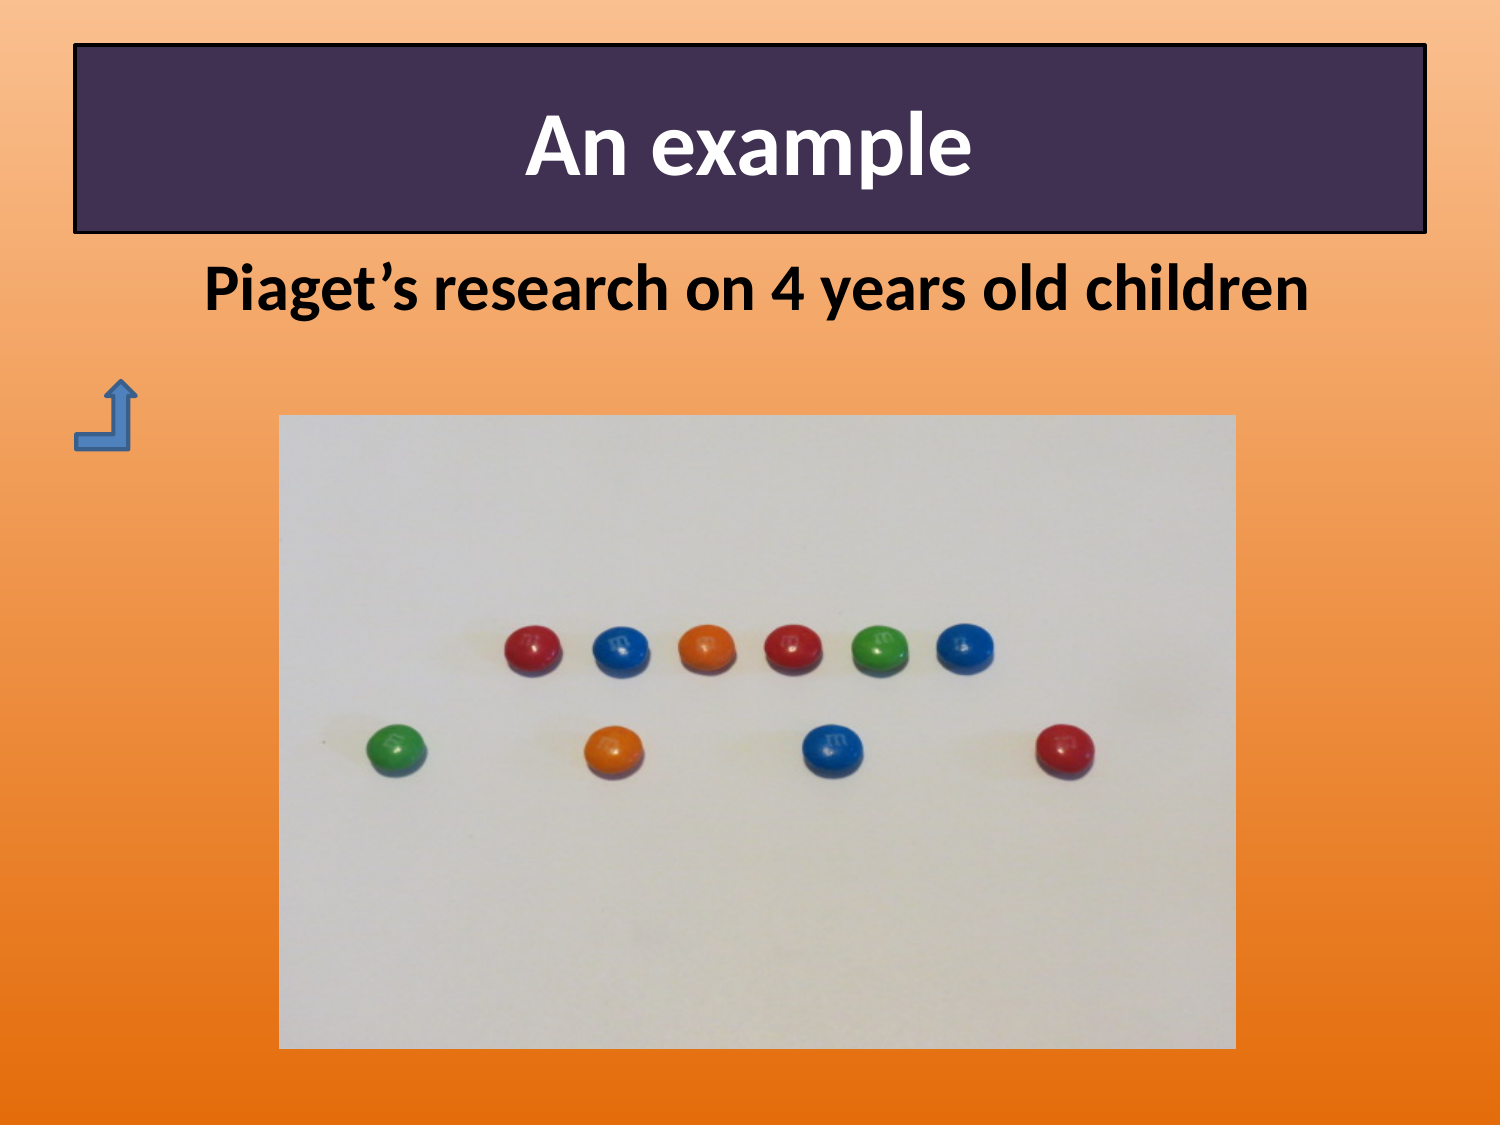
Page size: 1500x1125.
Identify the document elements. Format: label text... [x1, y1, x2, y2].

title An example [73, 43, 1427, 234]
text_box [74, 378, 138, 452]
picture [278, 414, 1237, 1050]
text_box Piaget’s research on 4 years old children [78, 236, 1437, 332]
